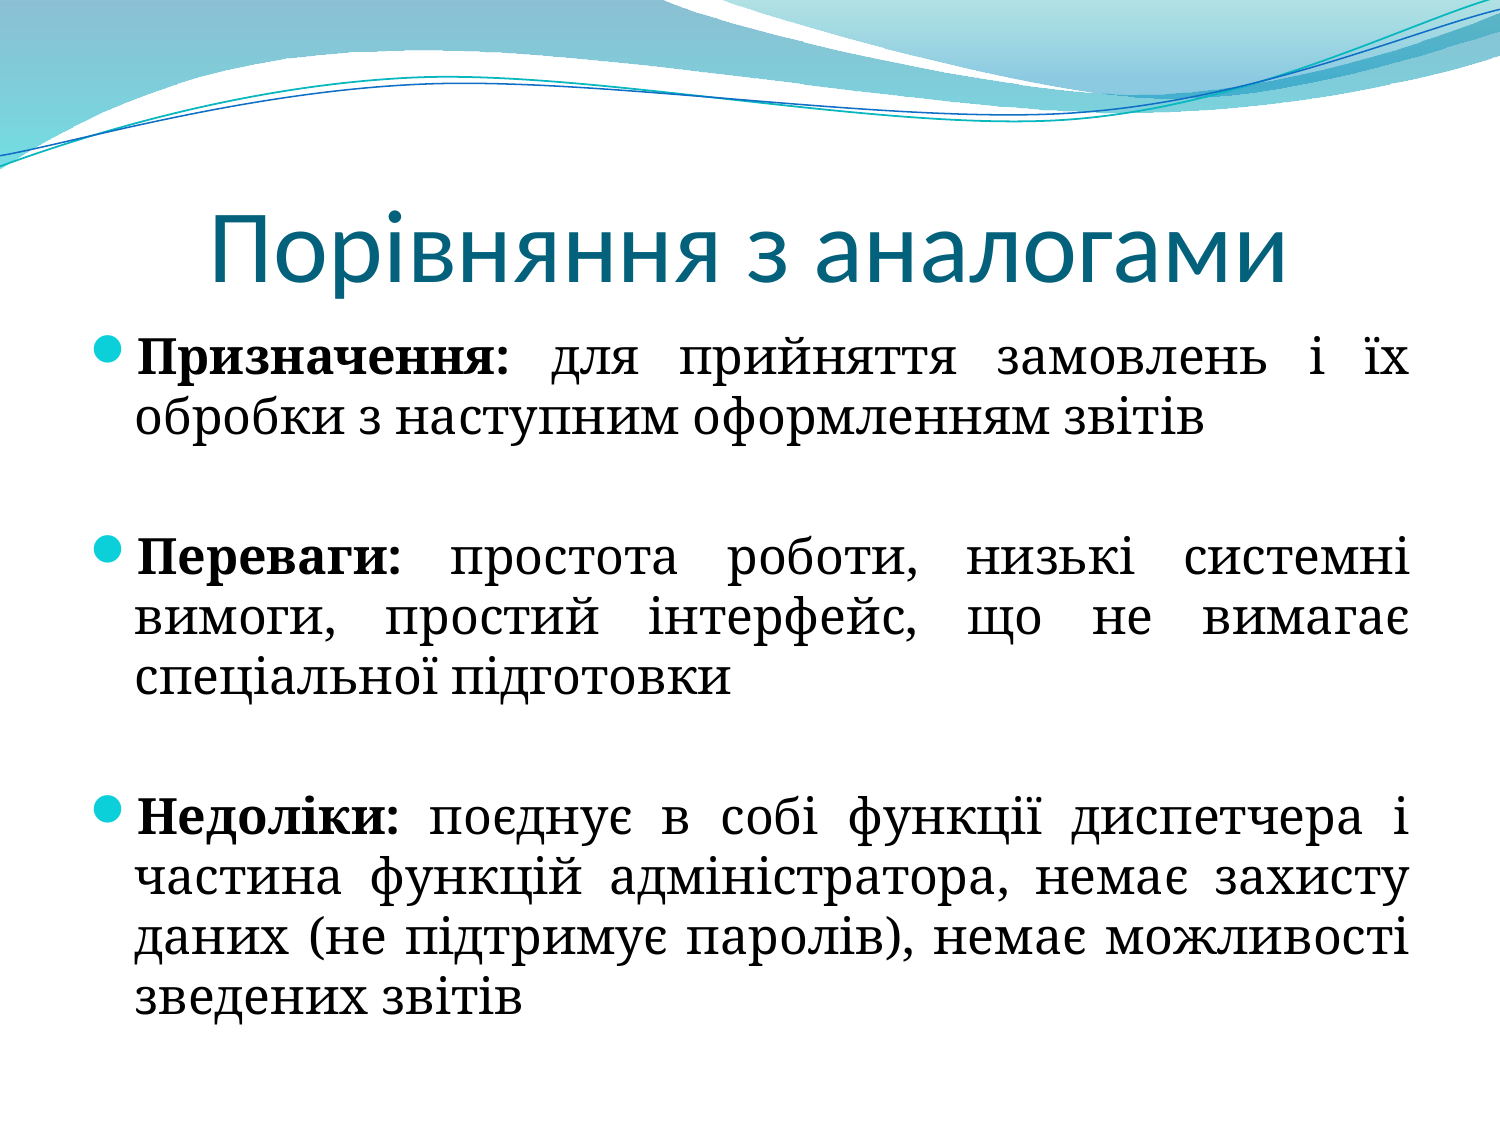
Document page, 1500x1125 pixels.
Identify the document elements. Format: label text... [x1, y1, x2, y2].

list Призначення: для прийняття замовлень і їх обробки з наступним оформленням звітів Переваги: простота роботи, низькі системні вимоги, простий інтерфейс, що не вимагає спеціальної підготовки Недоліки: поєднує в собі функції диспетчера і частина функцій адміністратора, немає захисту даних (не підтримує паролів), немає можливості зведених звітів [75, 317, 1425, 1038]
title Порівняння з аналогами [75, 115, 1425, 303]
